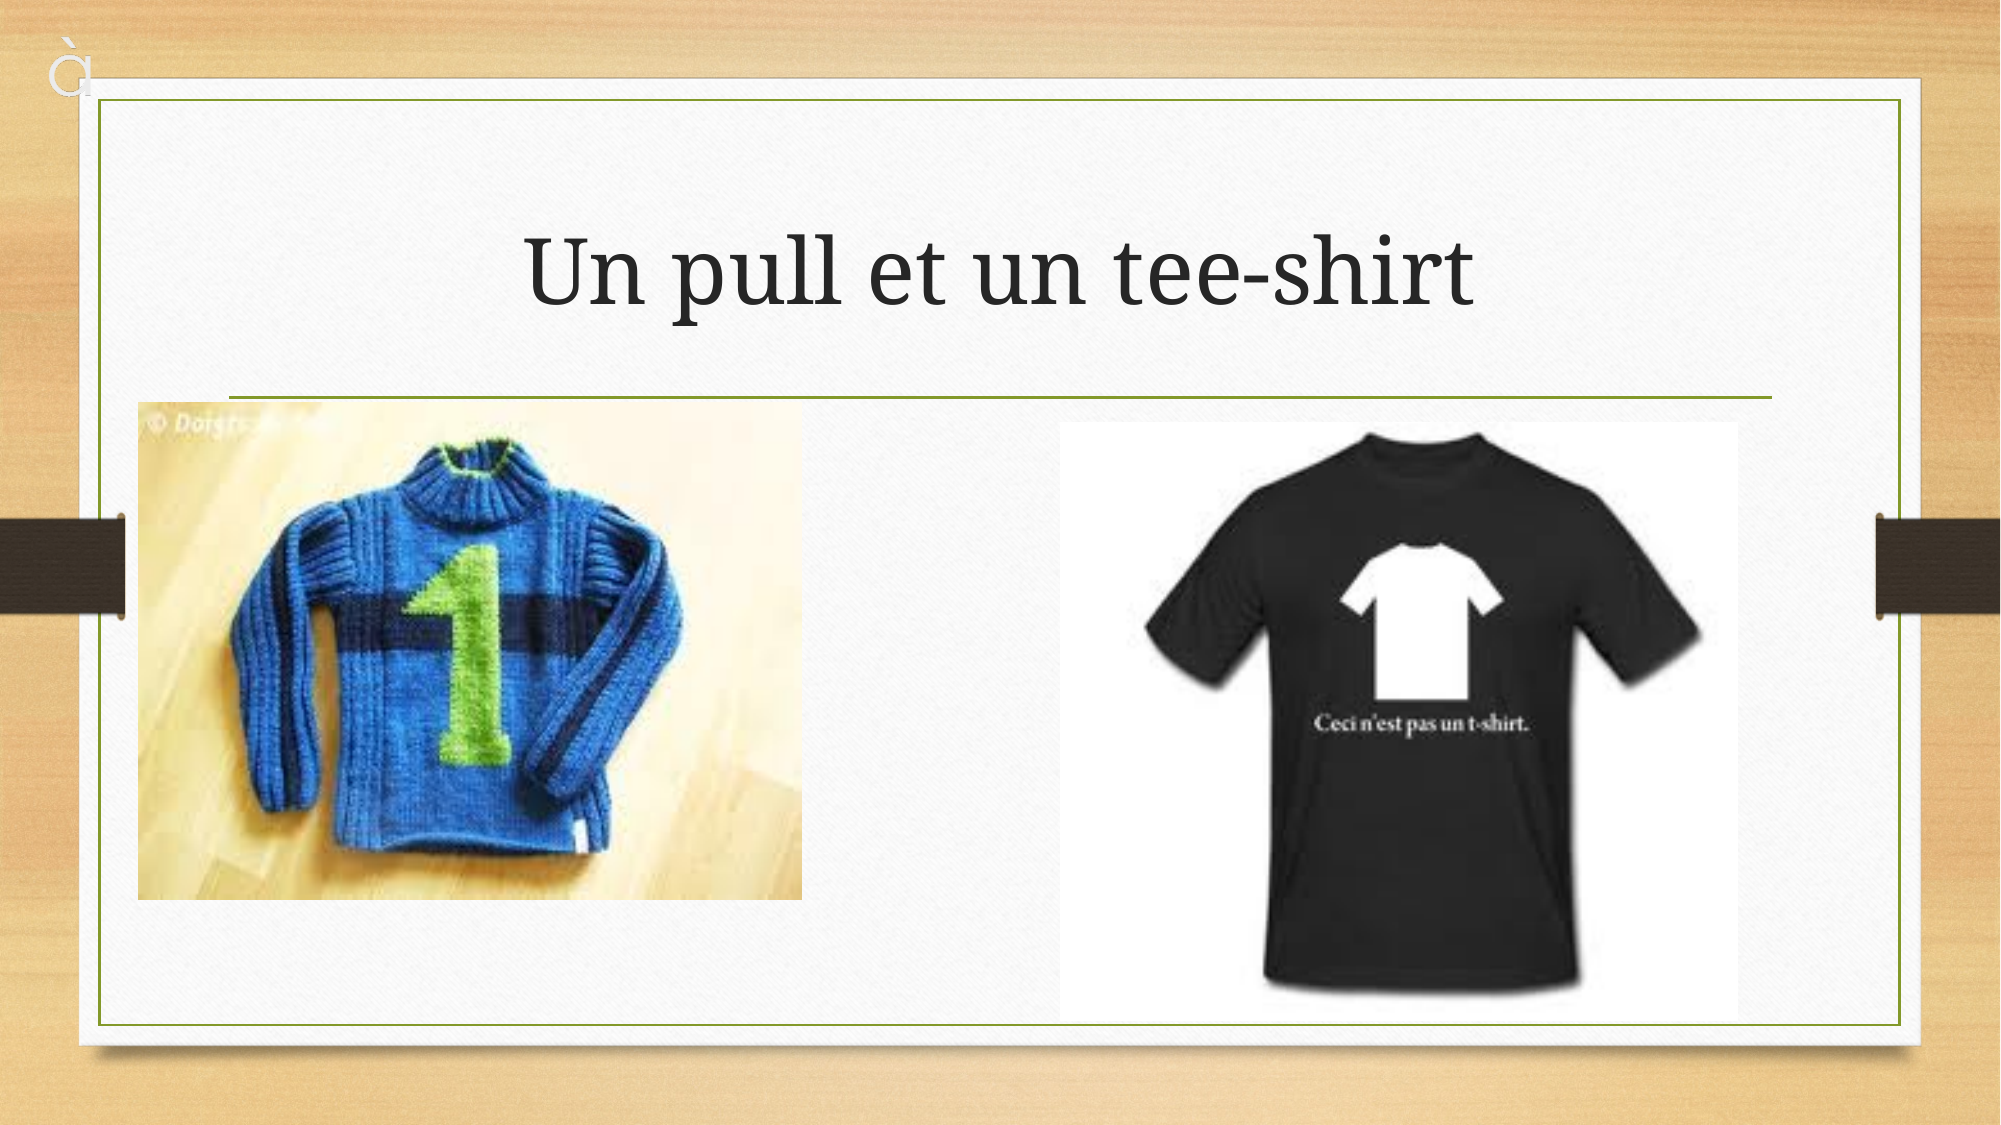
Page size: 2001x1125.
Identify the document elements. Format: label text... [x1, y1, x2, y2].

title Un pull et un tee-shirt [212, 161, 1788, 375]
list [1060, 422, 1739, 1021]
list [137, 402, 802, 900]
picture [0, 0, 2001, 1125]
